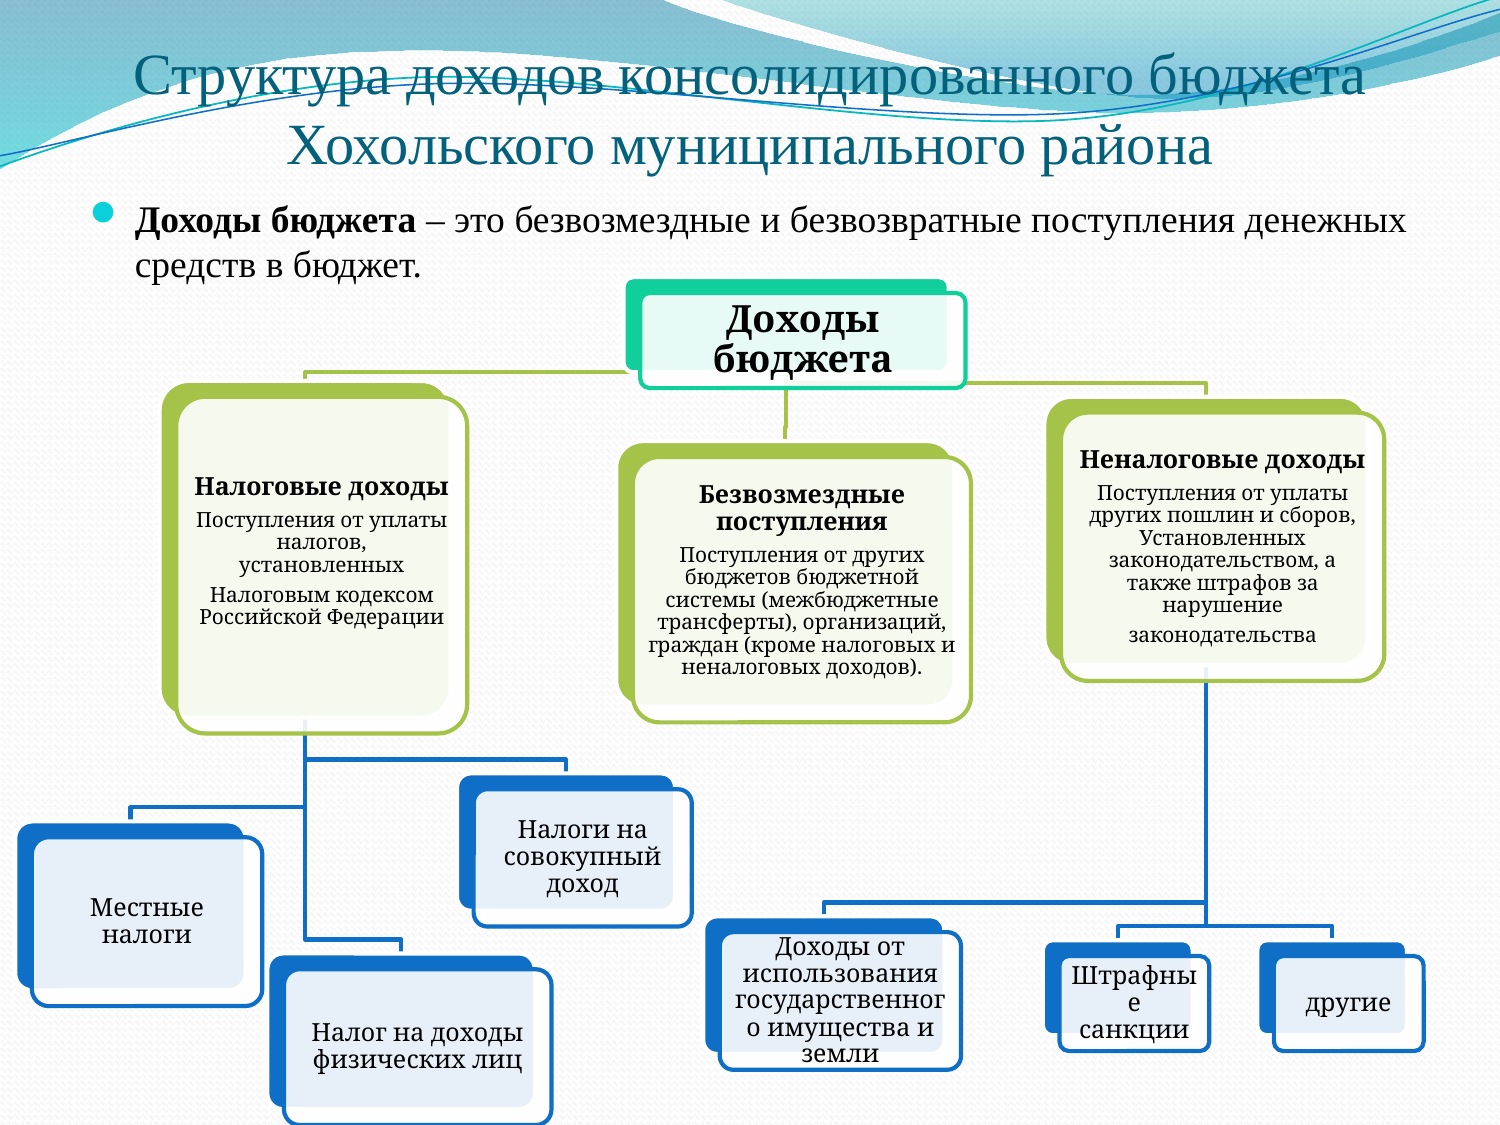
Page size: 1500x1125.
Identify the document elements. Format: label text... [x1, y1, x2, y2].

list Доходы бюджета – это безвозмездные и безвозвратные поступления денежных средств в бюджет. [75, 187, 1425, 292]
title Структура доходов консолидированного бюджета Хохольского муниципального района [75, 115, 1425, 176]
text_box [23, 292, 1466, 1125]
